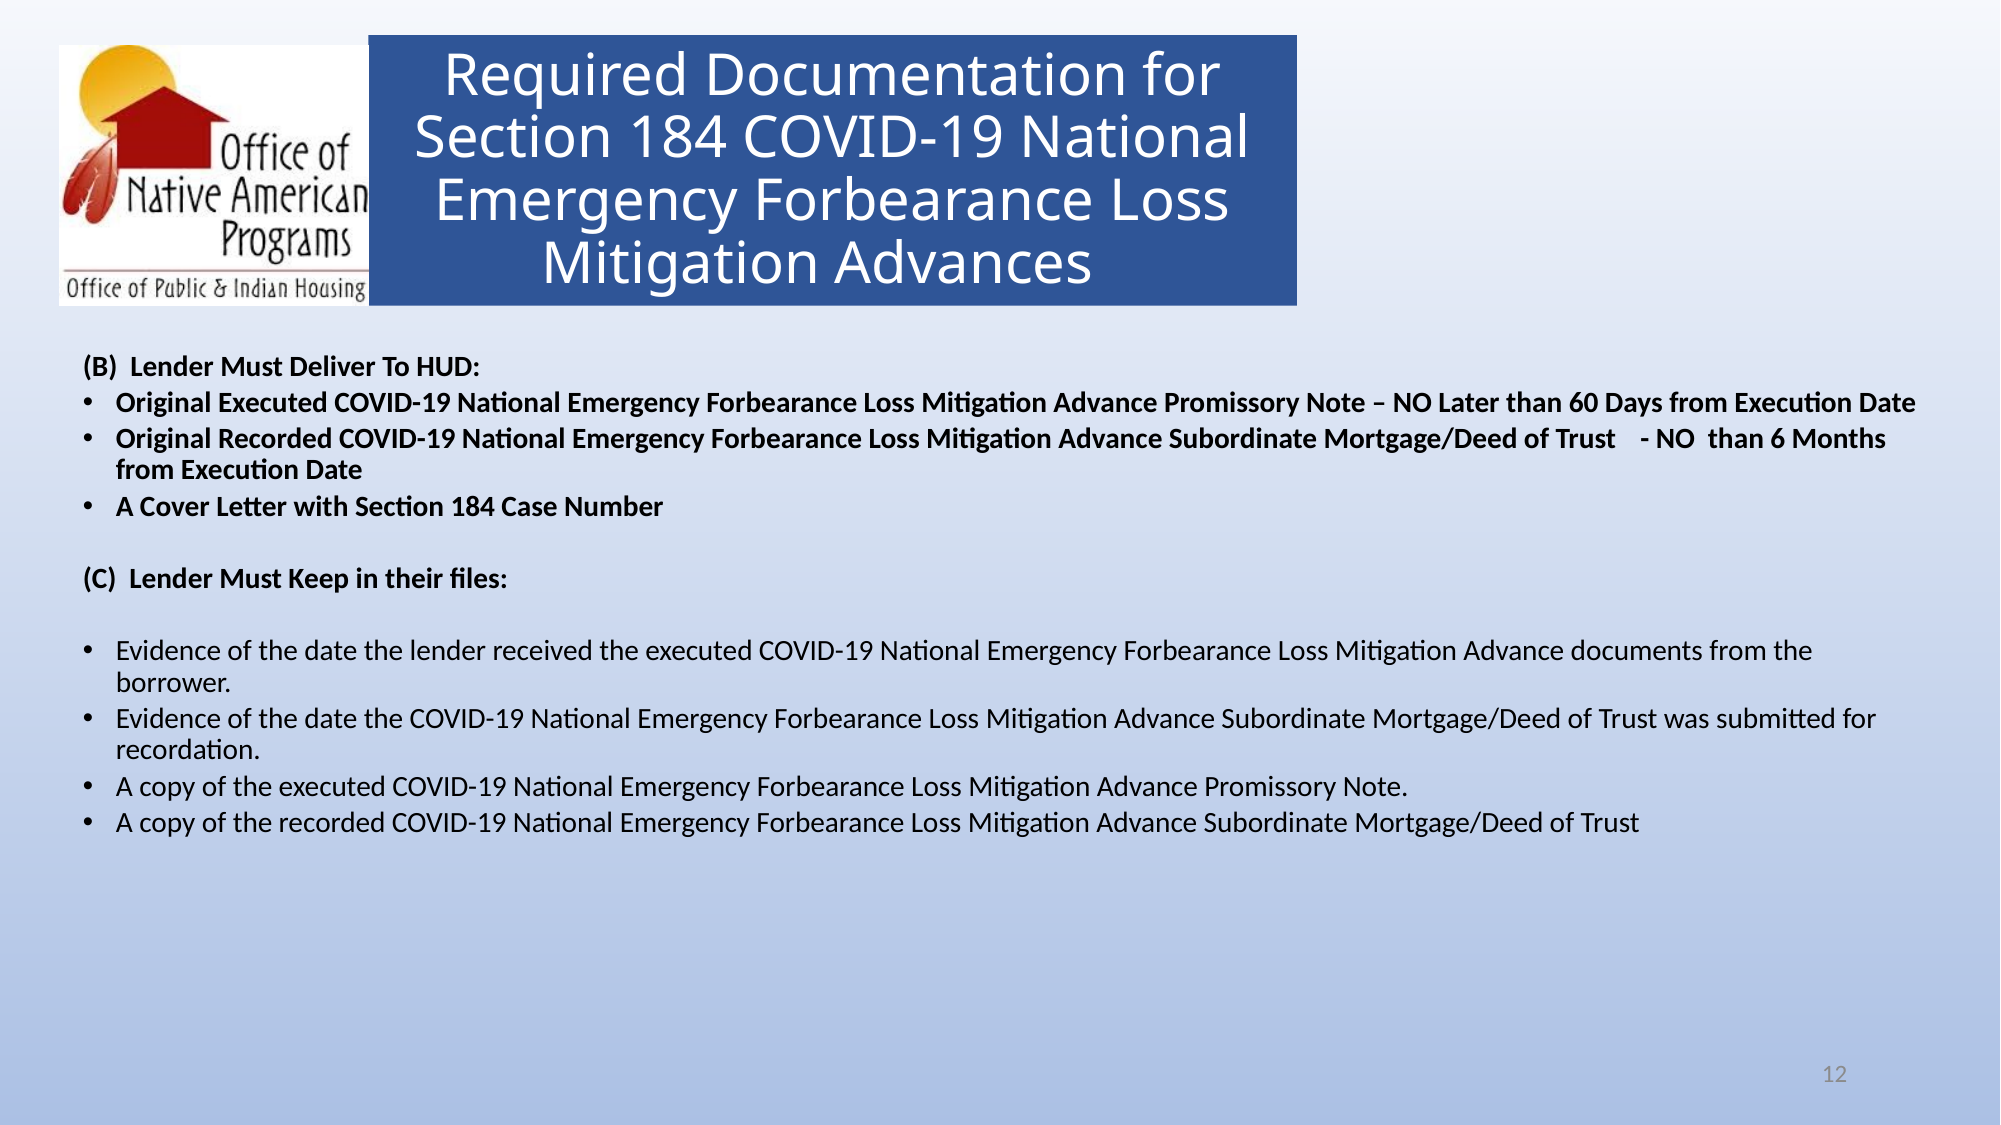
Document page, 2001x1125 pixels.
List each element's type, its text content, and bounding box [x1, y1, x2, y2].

picture [59, 45, 369, 306]
slide_number 12 [1412, 1042, 1863, 1103]
title Required Documentation for Section 184 COVID-19 National Emergency Forbearance Loss Mitigation Advances [368, 35, 1297, 305]
list (B) Lender Must Deliver To HUD: Original Executed COVID-19 National Emergency Forbearance Loss Mitigation Advance Promissory Note – NO Later than 60 Days from Execution Date Original Recorded COVID-19 National Emergency Forbearance Loss Mitigation Advance Subordinate Mortgage/Deed of Trust - NO than 6 Months from Execution Date A Cover Letter with Section 184 Case Number (C) Lender Must Keep in their files: Evidence of the date the lender received the executed COVID-19 National Emergency Forbearance Loss Mitigation Advance documents from the borrower. Evidence of the date the COVID-19 National Emergency Forbearance Loss Mitigation Advance Subordinate Mortgage/Deed of Trust was submitted for recordation. A copy of the executed COVID-19 National Emergency Forbearance Loss Mitigation Advance Promissory Note. A copy of the recorded COVID-19 National Emergency Forbearance Loss Mitigation Advance Subordinate Mortgage/Deed of Trust [67, 305, 1941, 1040]
